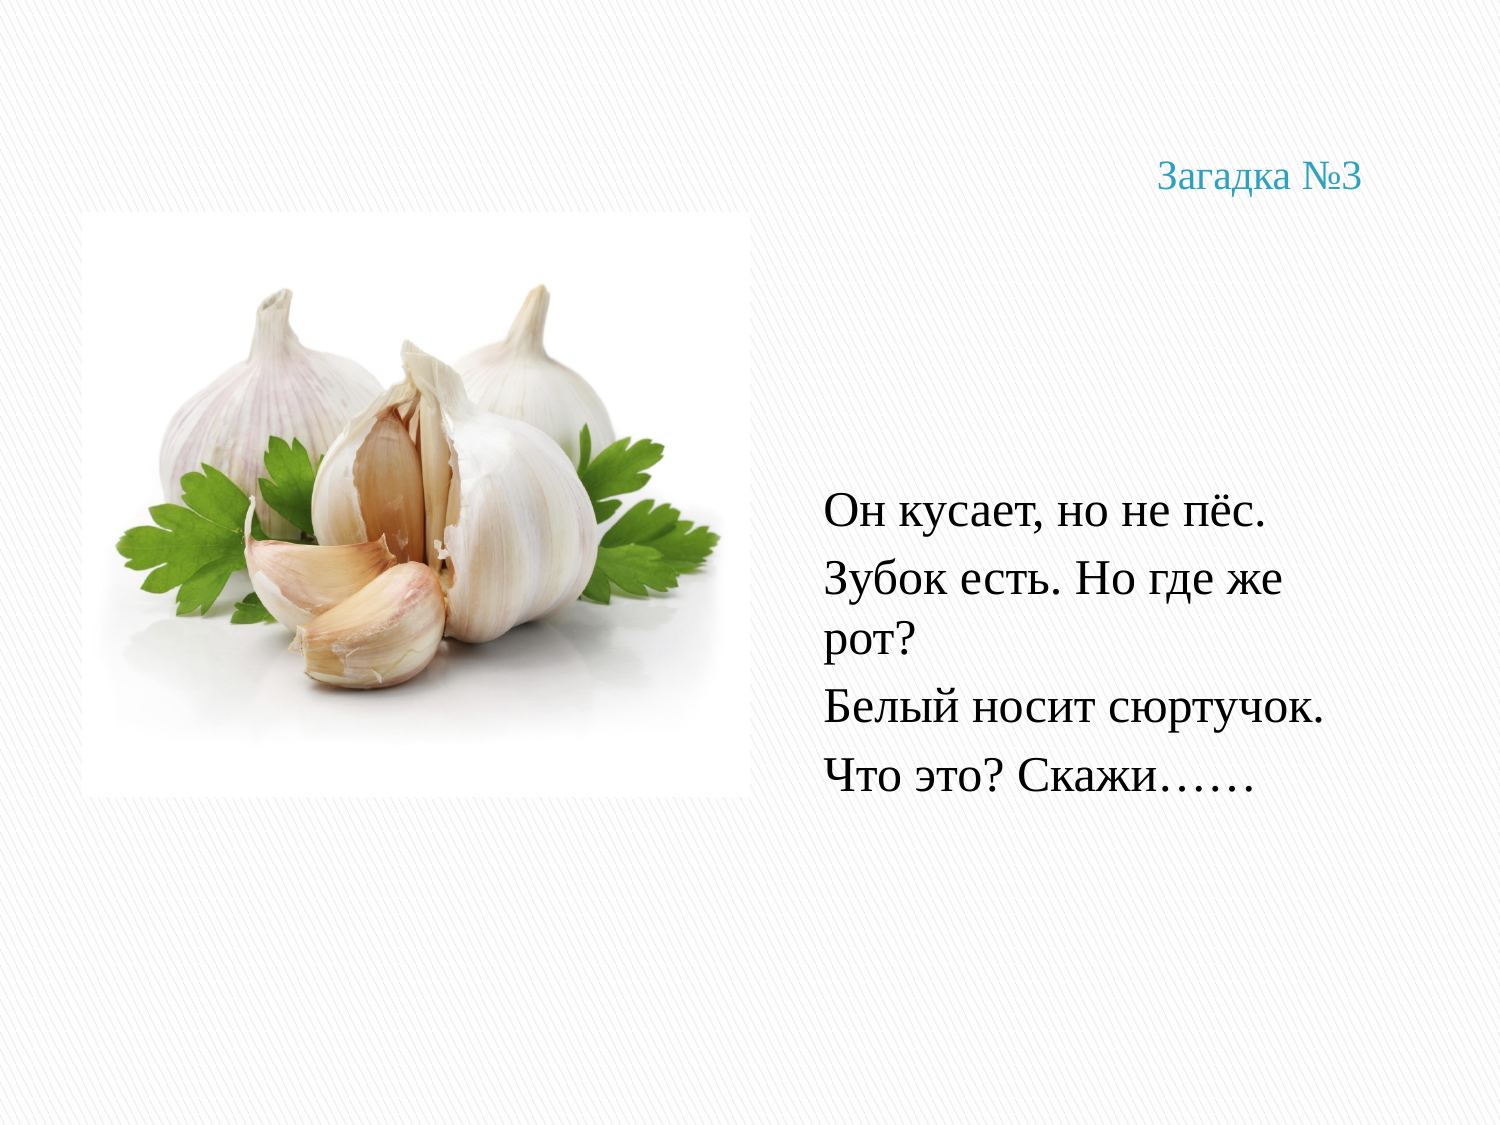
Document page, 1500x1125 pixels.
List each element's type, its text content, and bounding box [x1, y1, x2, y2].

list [81, 211, 751, 798]
list Он кусает, но не пёс. Зубок есть. Но где же рот? Белый носит сюртучок. Что это? Скажи…… [808, 468, 1377, 1029]
title Загадка №3 [761, 140, 1378, 329]
